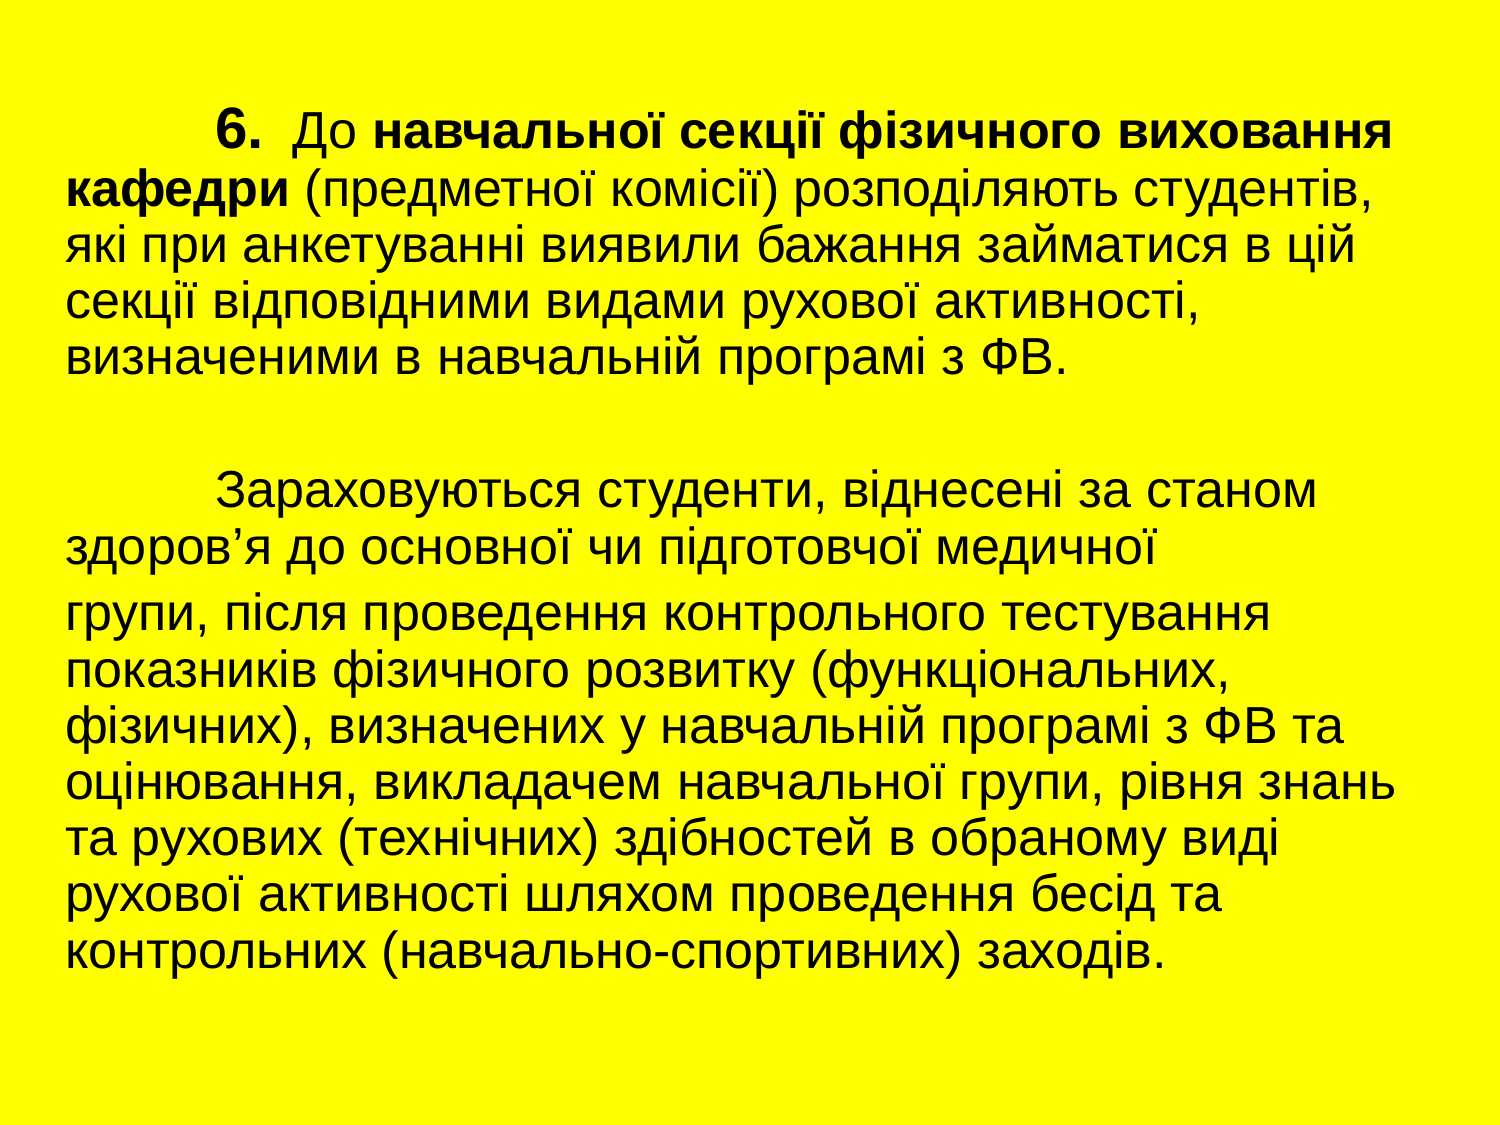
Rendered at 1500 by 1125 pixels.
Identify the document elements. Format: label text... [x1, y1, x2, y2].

list 6. До навчальної секції фізичного виховання кафедри (предметної комісії) розподіляють студентів, які при анкетуванні виявили бажання займатися в цій секції відповідними видами рухової активності, визначеними в навчальній програмі з ФВ. Зараховуються студенти, віднесені за станом здоров’я до основної чи підготовчої медичної групи, після проведення контрольного тестування показників фізичного розвитку (функціональних, фізичних), визначених у навчальній програмі з ФВ та оцінювання, викладачем навчальної групи, рівня знань та рухових (технічних) здібностей в обраному виді рухової активності шляхом проведення бесід та контрольних (навчально-спортивних) заходів. [50, 24, 1450, 1125]
